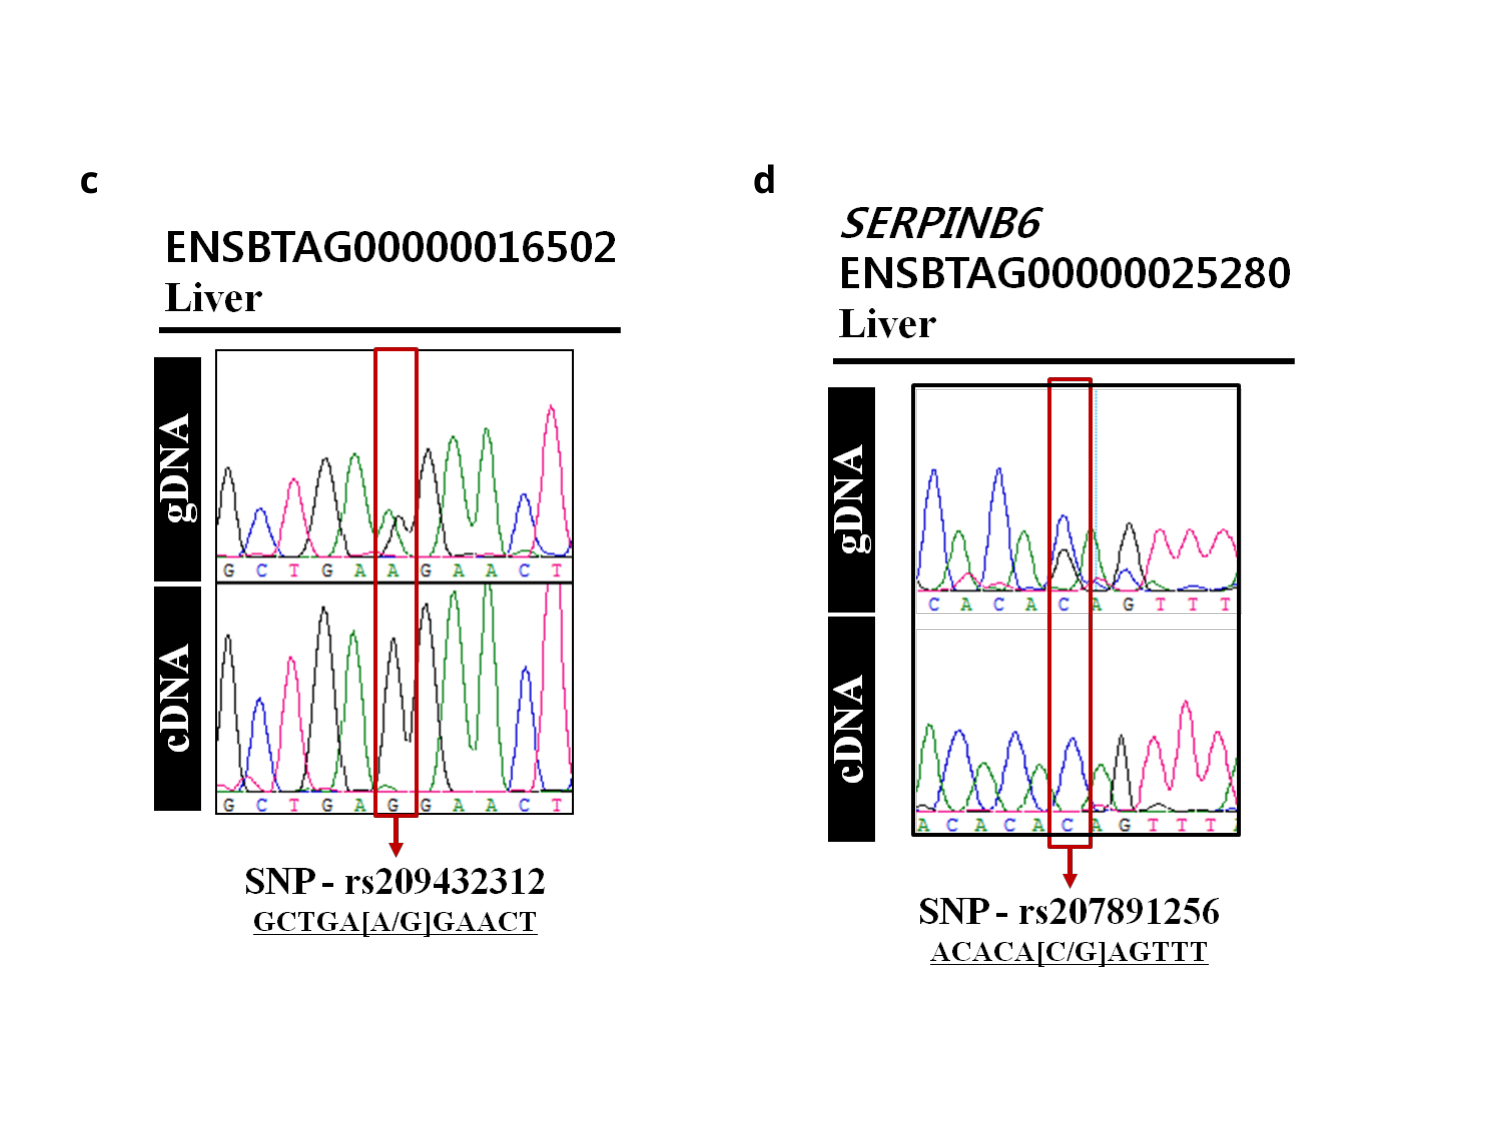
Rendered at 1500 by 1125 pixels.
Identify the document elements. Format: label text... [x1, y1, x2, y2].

picture [808, 184, 1317, 977]
picture [135, 207, 643, 947]
text_box c [64, 148, 195, 209]
text_box d [738, 148, 868, 209]
